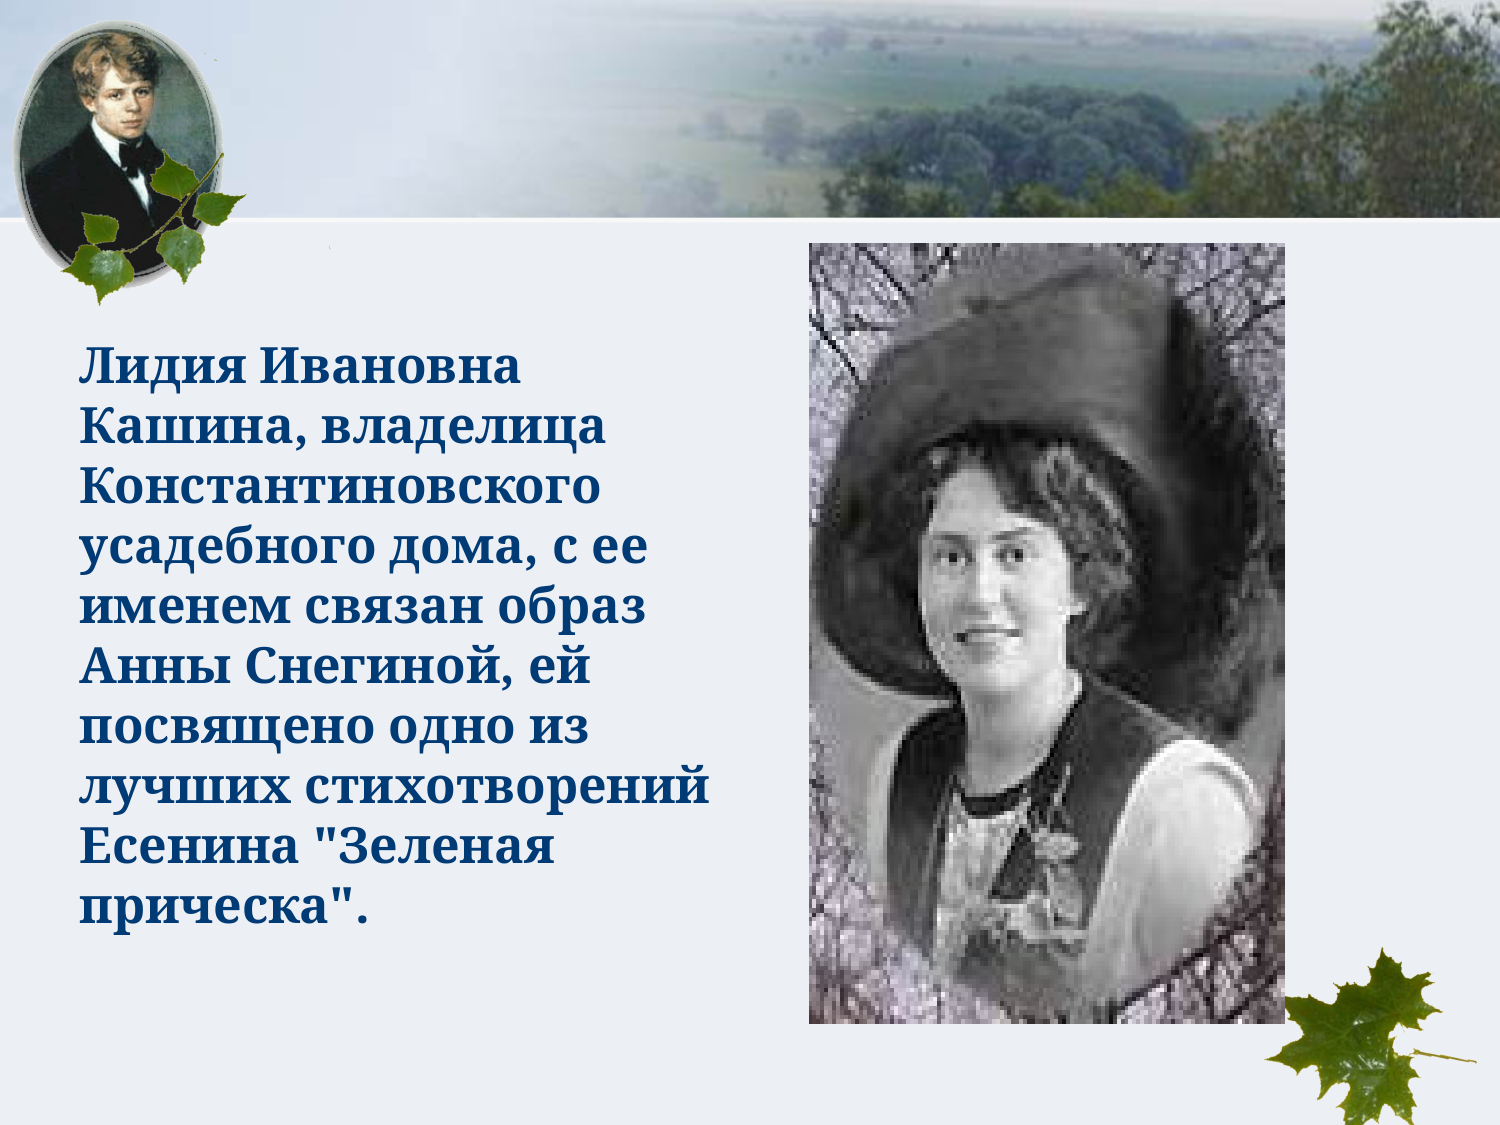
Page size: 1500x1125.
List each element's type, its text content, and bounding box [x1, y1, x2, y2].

picture [0, 0, 1500, 1125]
text_box Лидия Ивановна Кашина, владелица Константиновского усадебного дома, с ее именем связан образ Анны Снегиной, ей посвящено одно из лучших стихотворений Есенина "Зеленая прическа". [64, 326, 727, 941]
